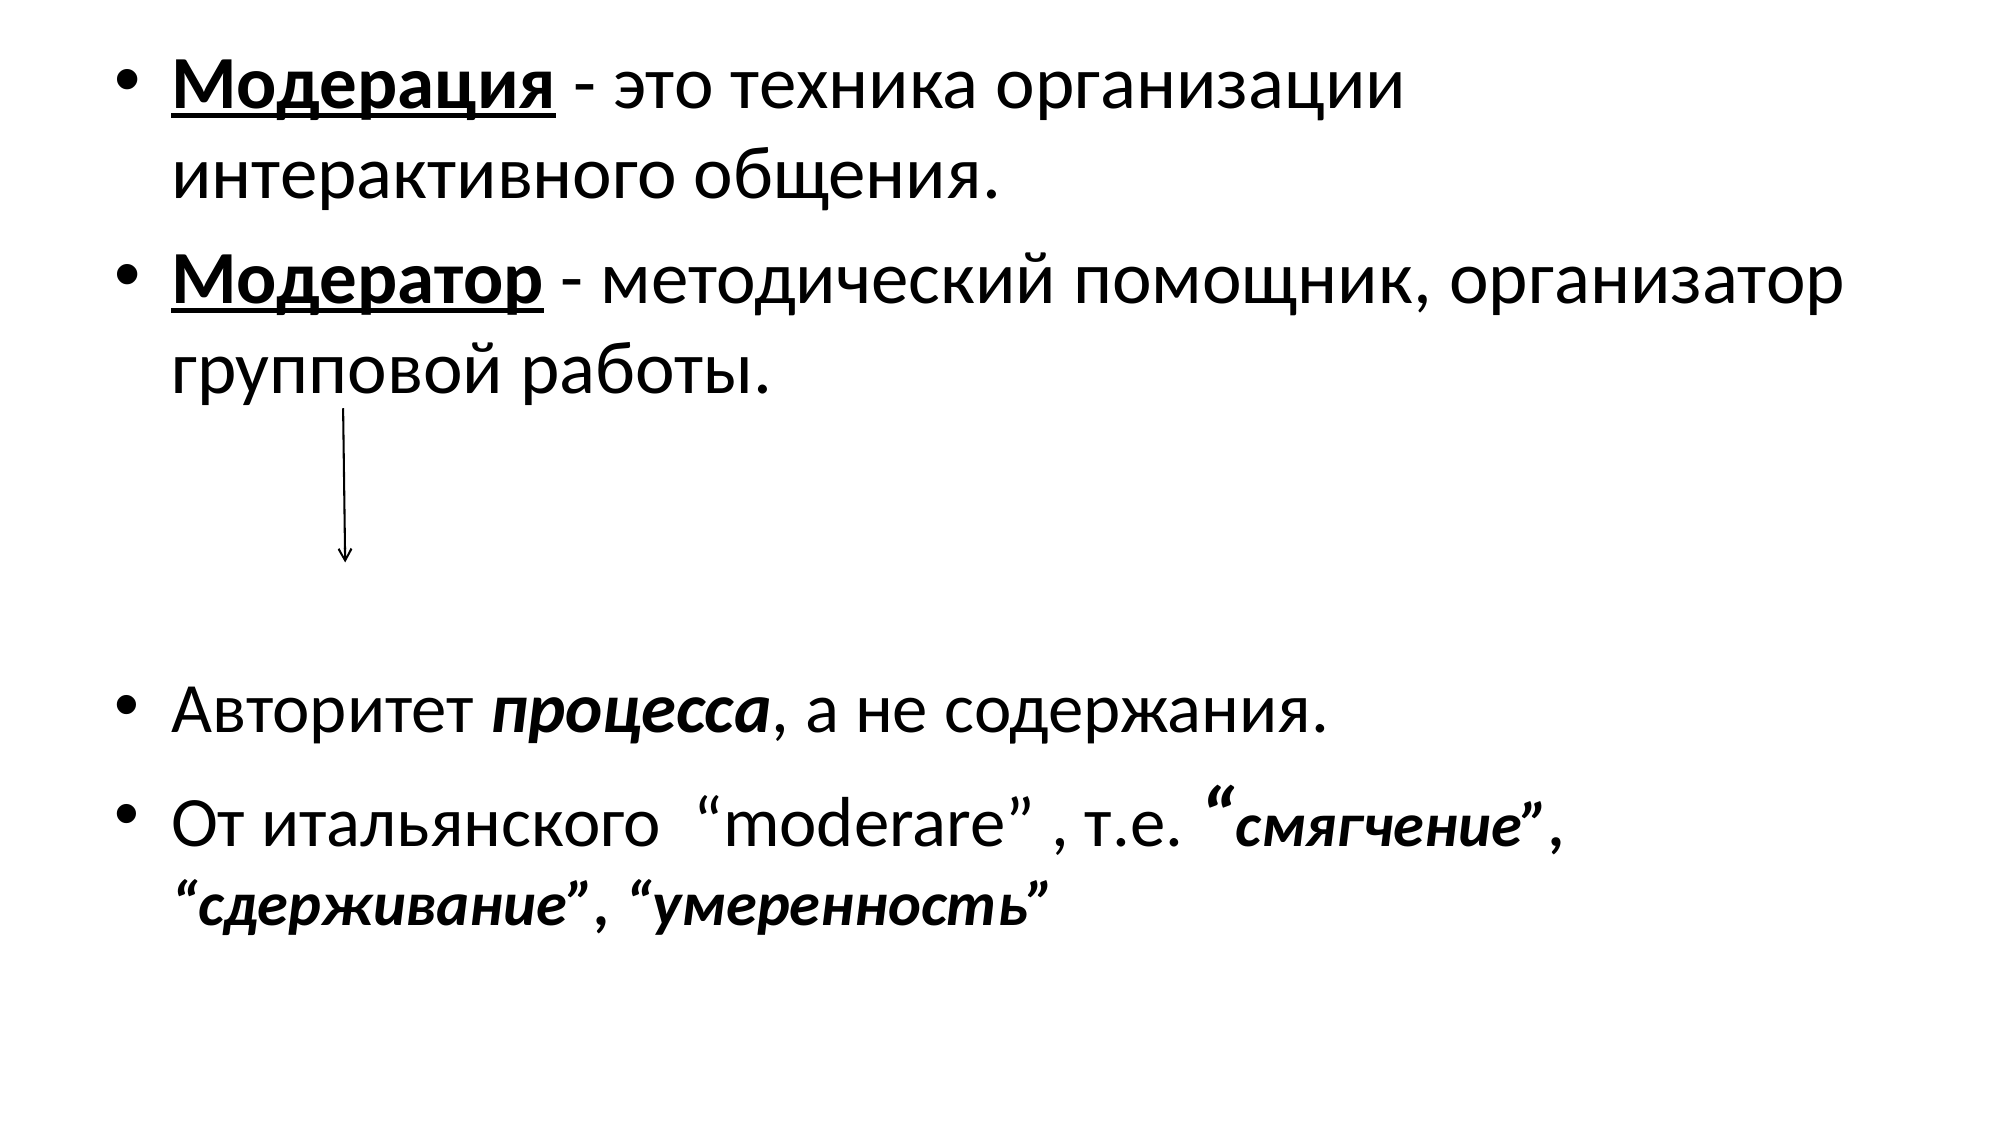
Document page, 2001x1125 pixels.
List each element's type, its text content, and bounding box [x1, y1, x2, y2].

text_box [266, 483, 422, 487]
list Модерация - это техника организации интерактивного общения. Модератор - методический помощник, организатор групповой работы. Авторитет процесса, а не содержания. От итальянского “moderare” , т.е. “смягчение”, “сдерживание”, “умеренность” [99, 26, 1900, 1005]
